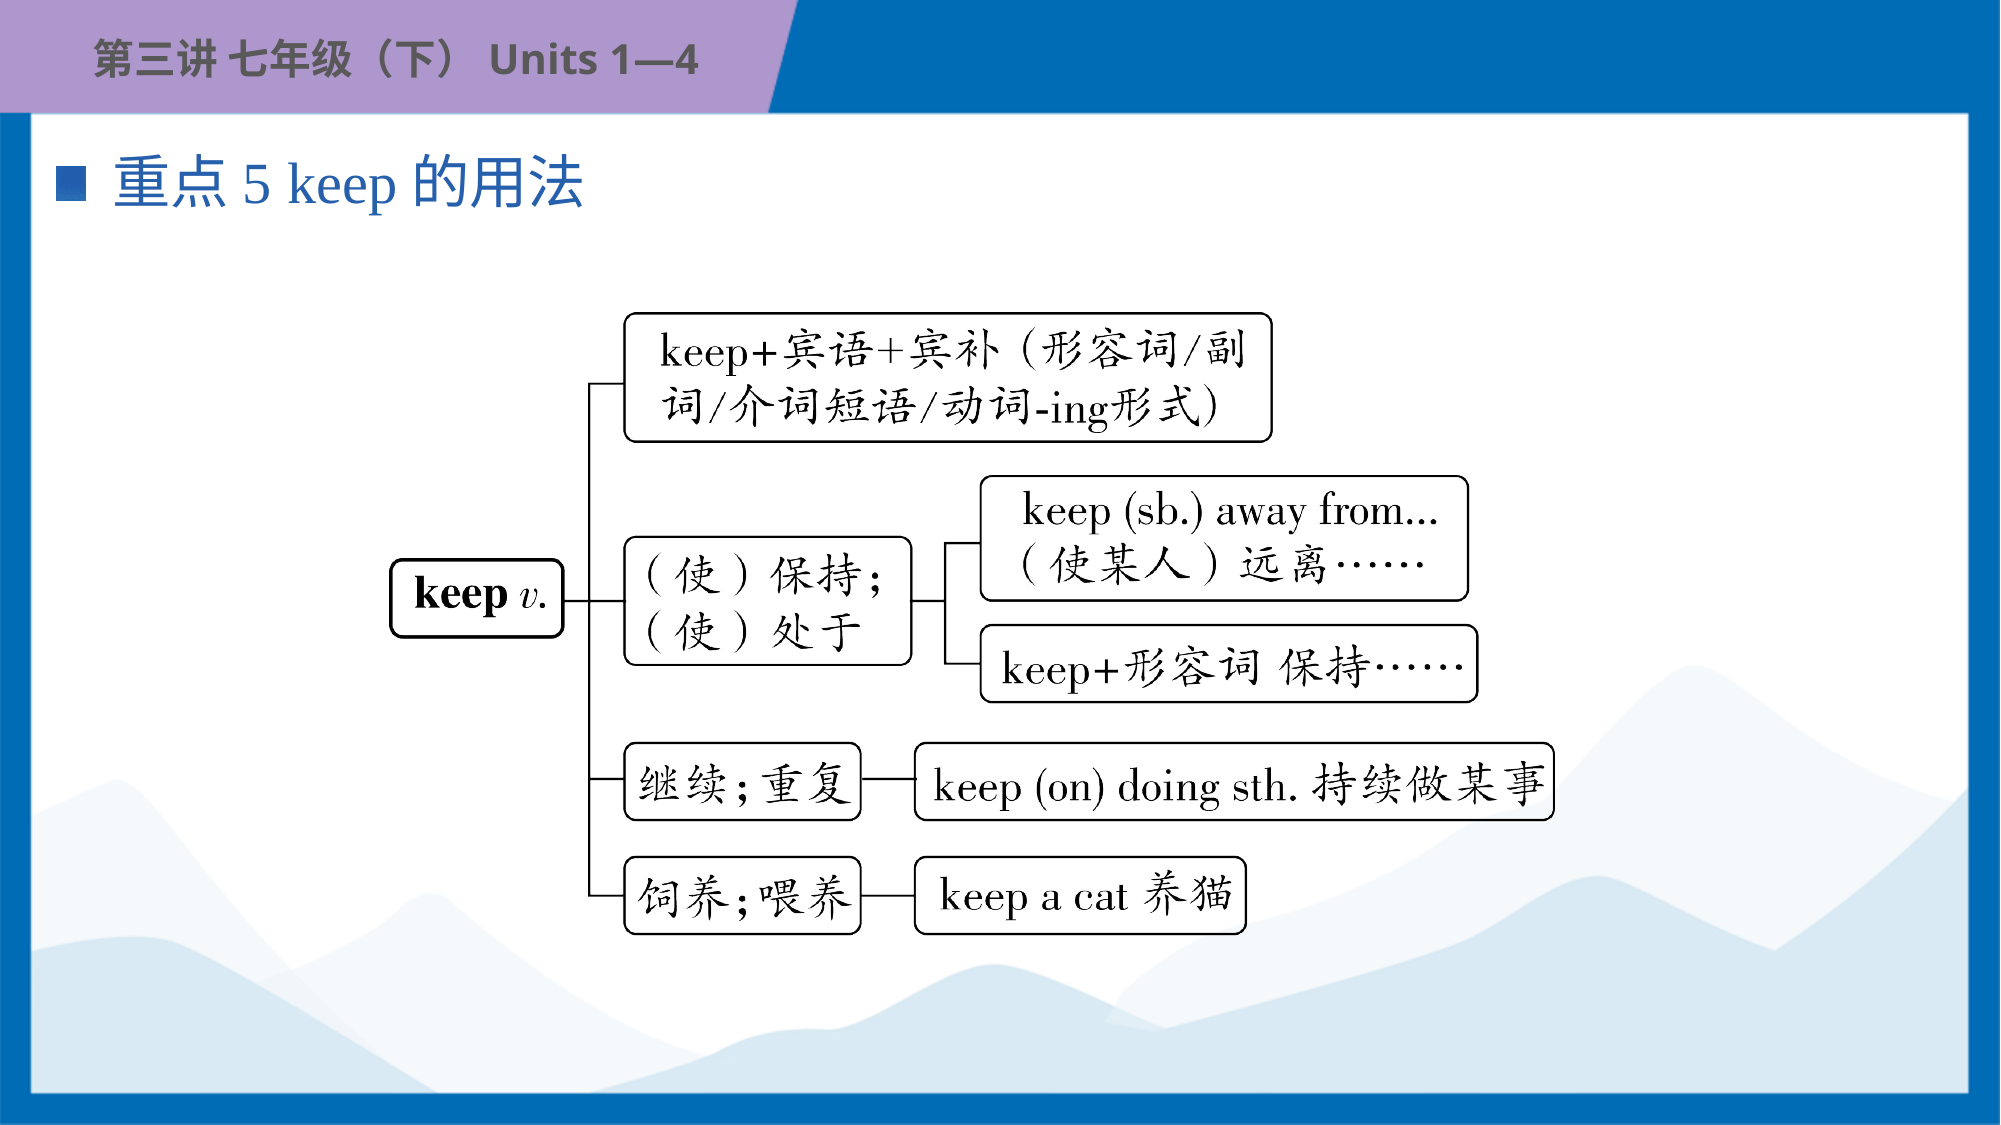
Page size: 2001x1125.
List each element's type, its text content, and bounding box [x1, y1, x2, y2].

picture [0, 0, 2000, 1125]
text_box 重点5 keep的用法 [112, 144, 1917, 215]
